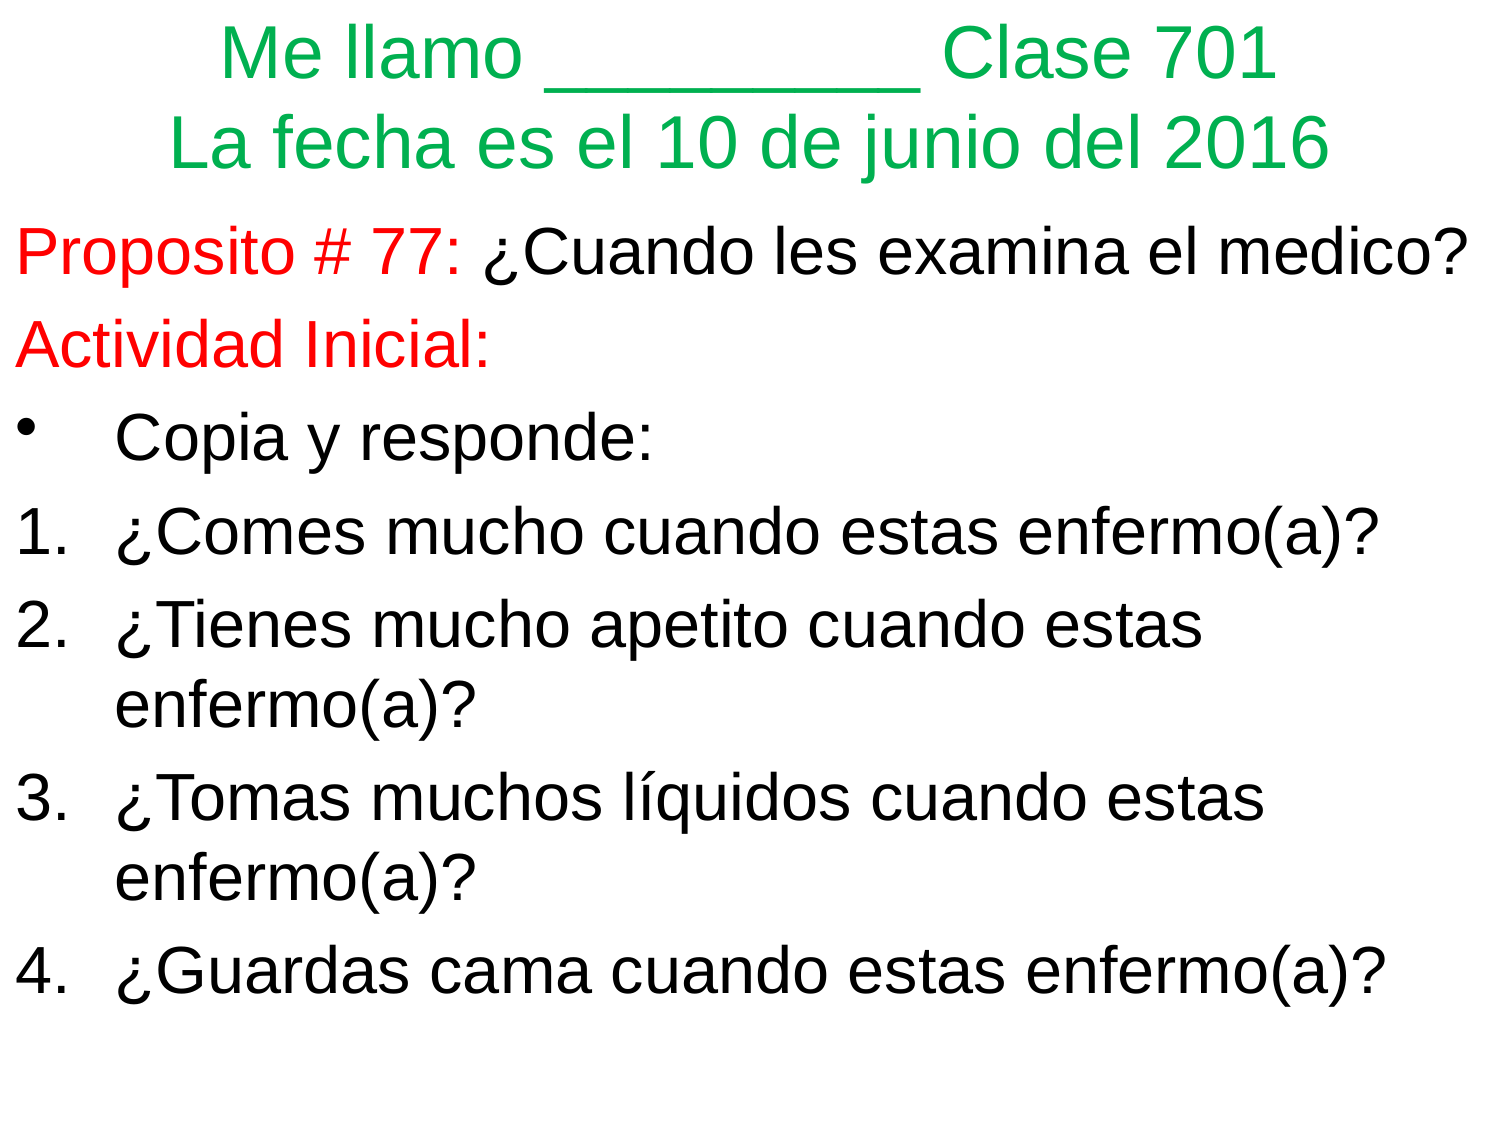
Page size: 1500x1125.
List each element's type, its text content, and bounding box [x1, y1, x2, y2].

list Proposito # 77: ¿Cuando les examina el medico? Actividad Inicial: Copia y responde: ¿Comes mucho cuando estas enfermo(a)? ¿Tienes mucho apetito cuando estas enfermo(a)? ¿Tomas muchos líquidos cuando estas enfermo(a)? ¿Guardas cama cuando estas enfermo(a)? [0, 200, 1500, 943]
title Me llamo _________ Clase 701 La fecha es el 10 de junio del 2016 [75, 0, 1425, 188]
